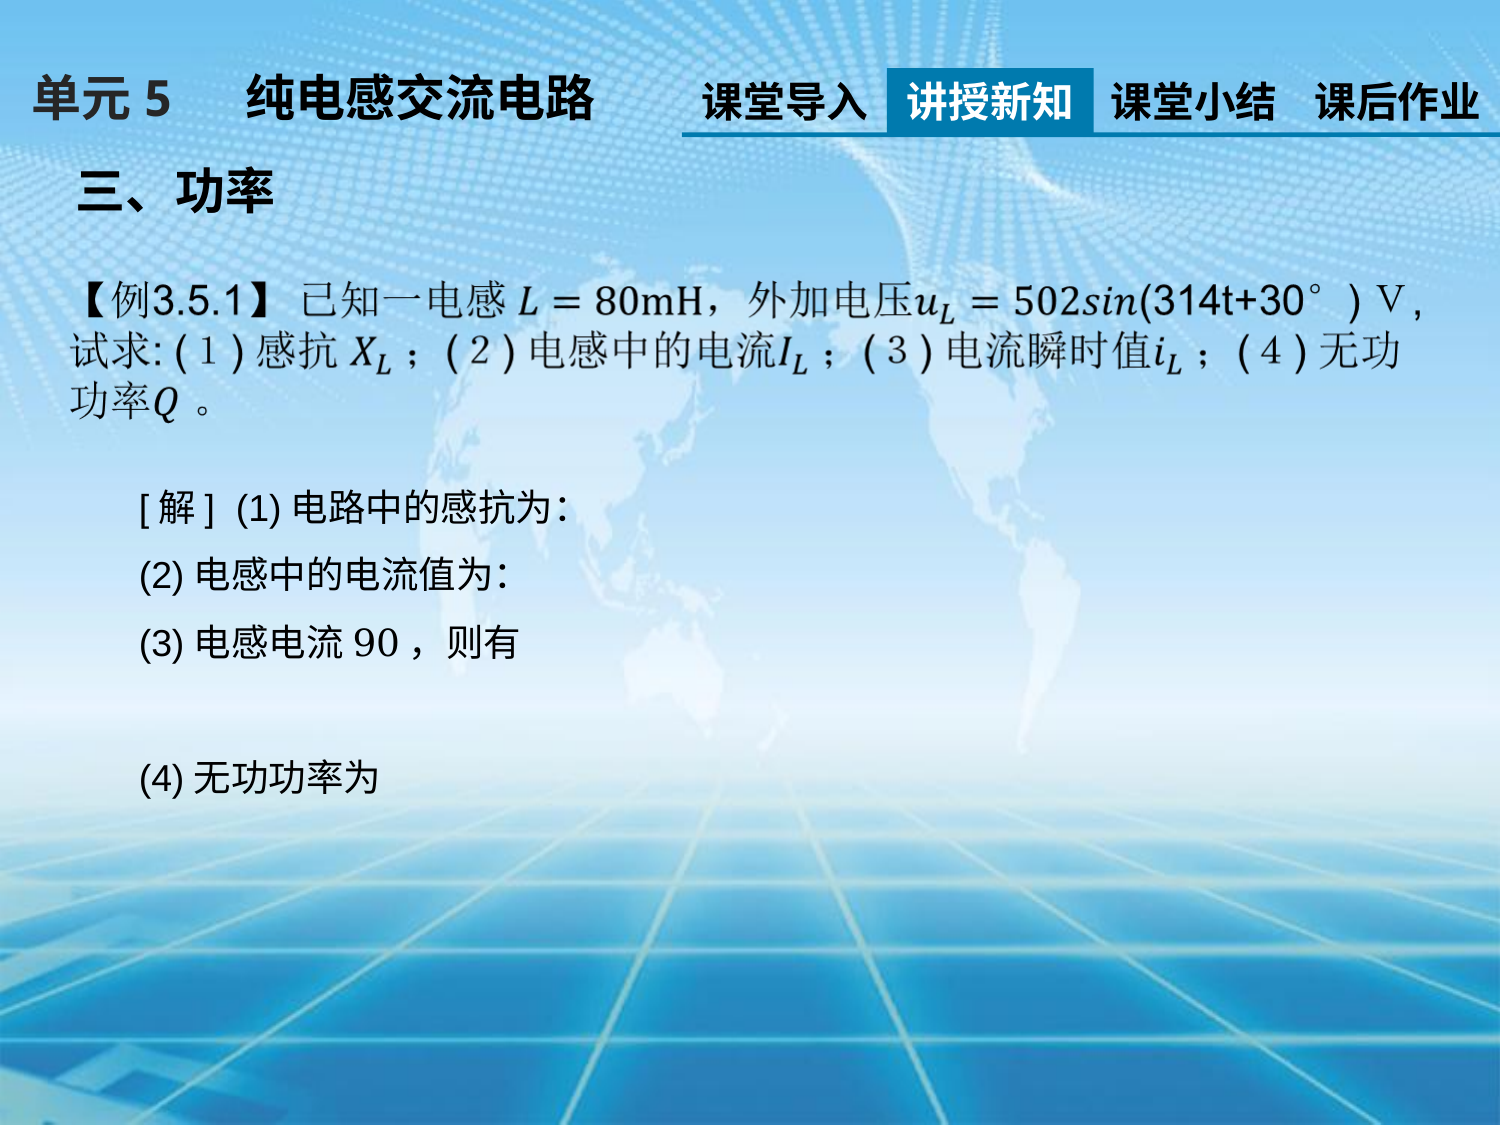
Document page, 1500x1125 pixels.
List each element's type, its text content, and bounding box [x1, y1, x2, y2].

picture [0, 0, 1500, 1125]
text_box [16, 59, 1500, 135]
text_box [53, 266, 1447, 433]
text_box 三、功率 [19, 135, 332, 246]
